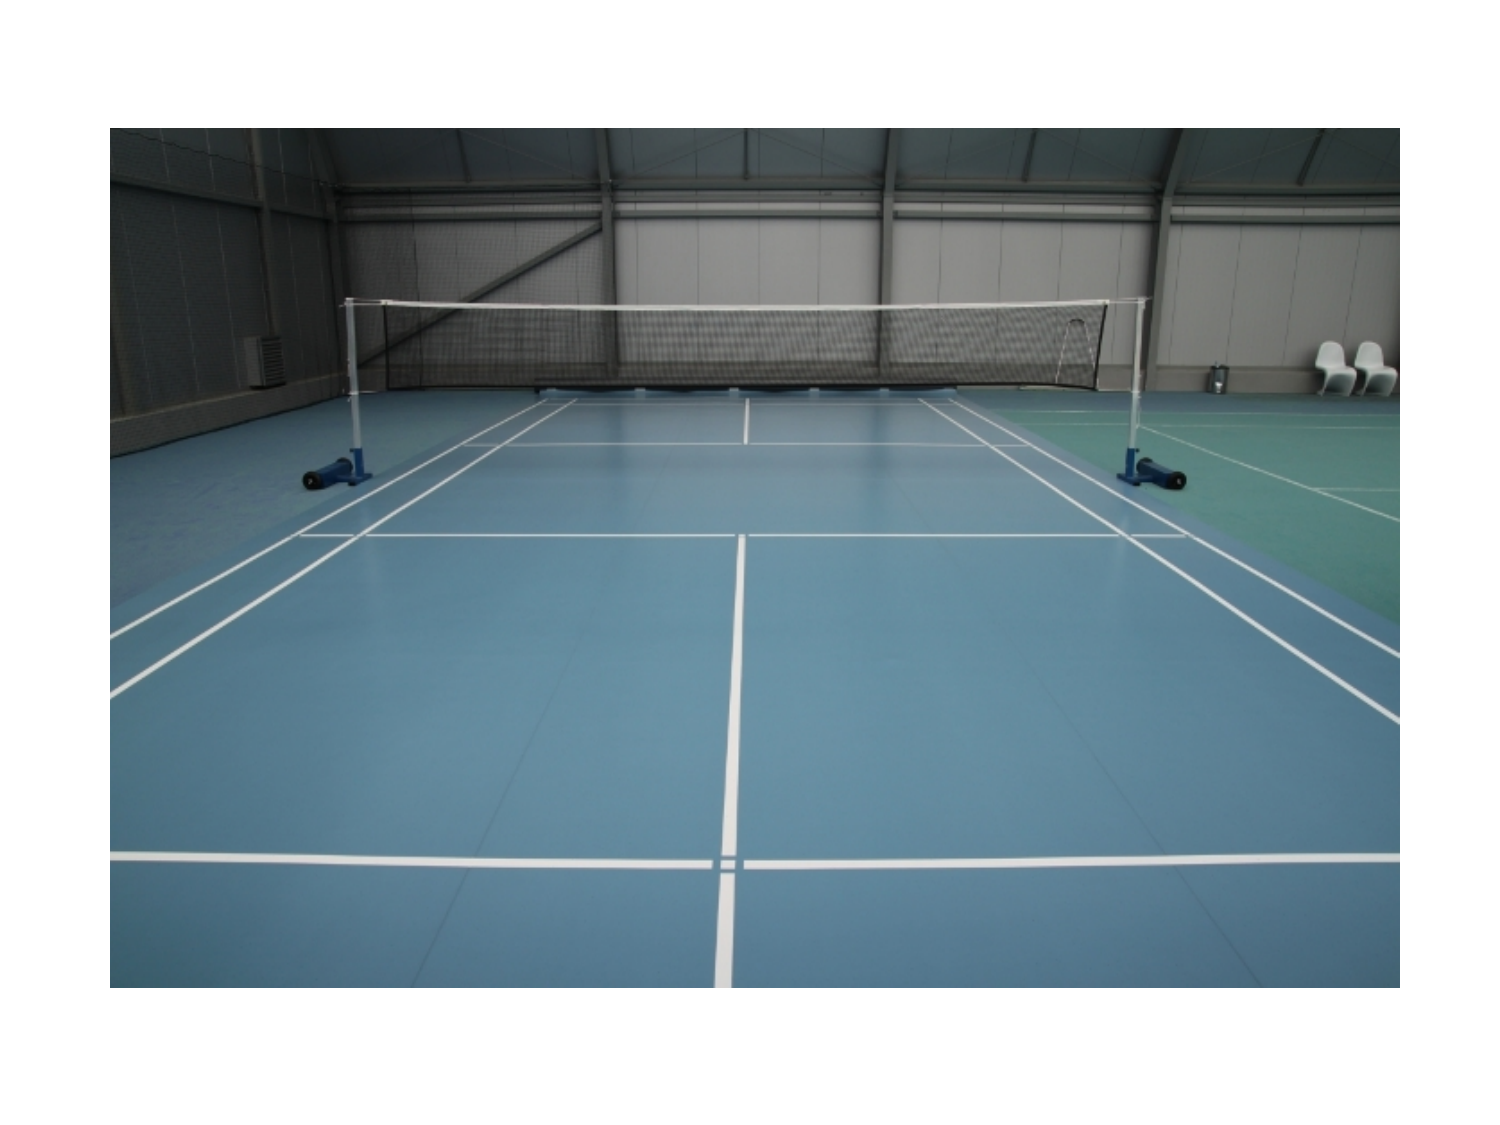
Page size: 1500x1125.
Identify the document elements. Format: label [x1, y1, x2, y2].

picture [110, 128, 1400, 988]
